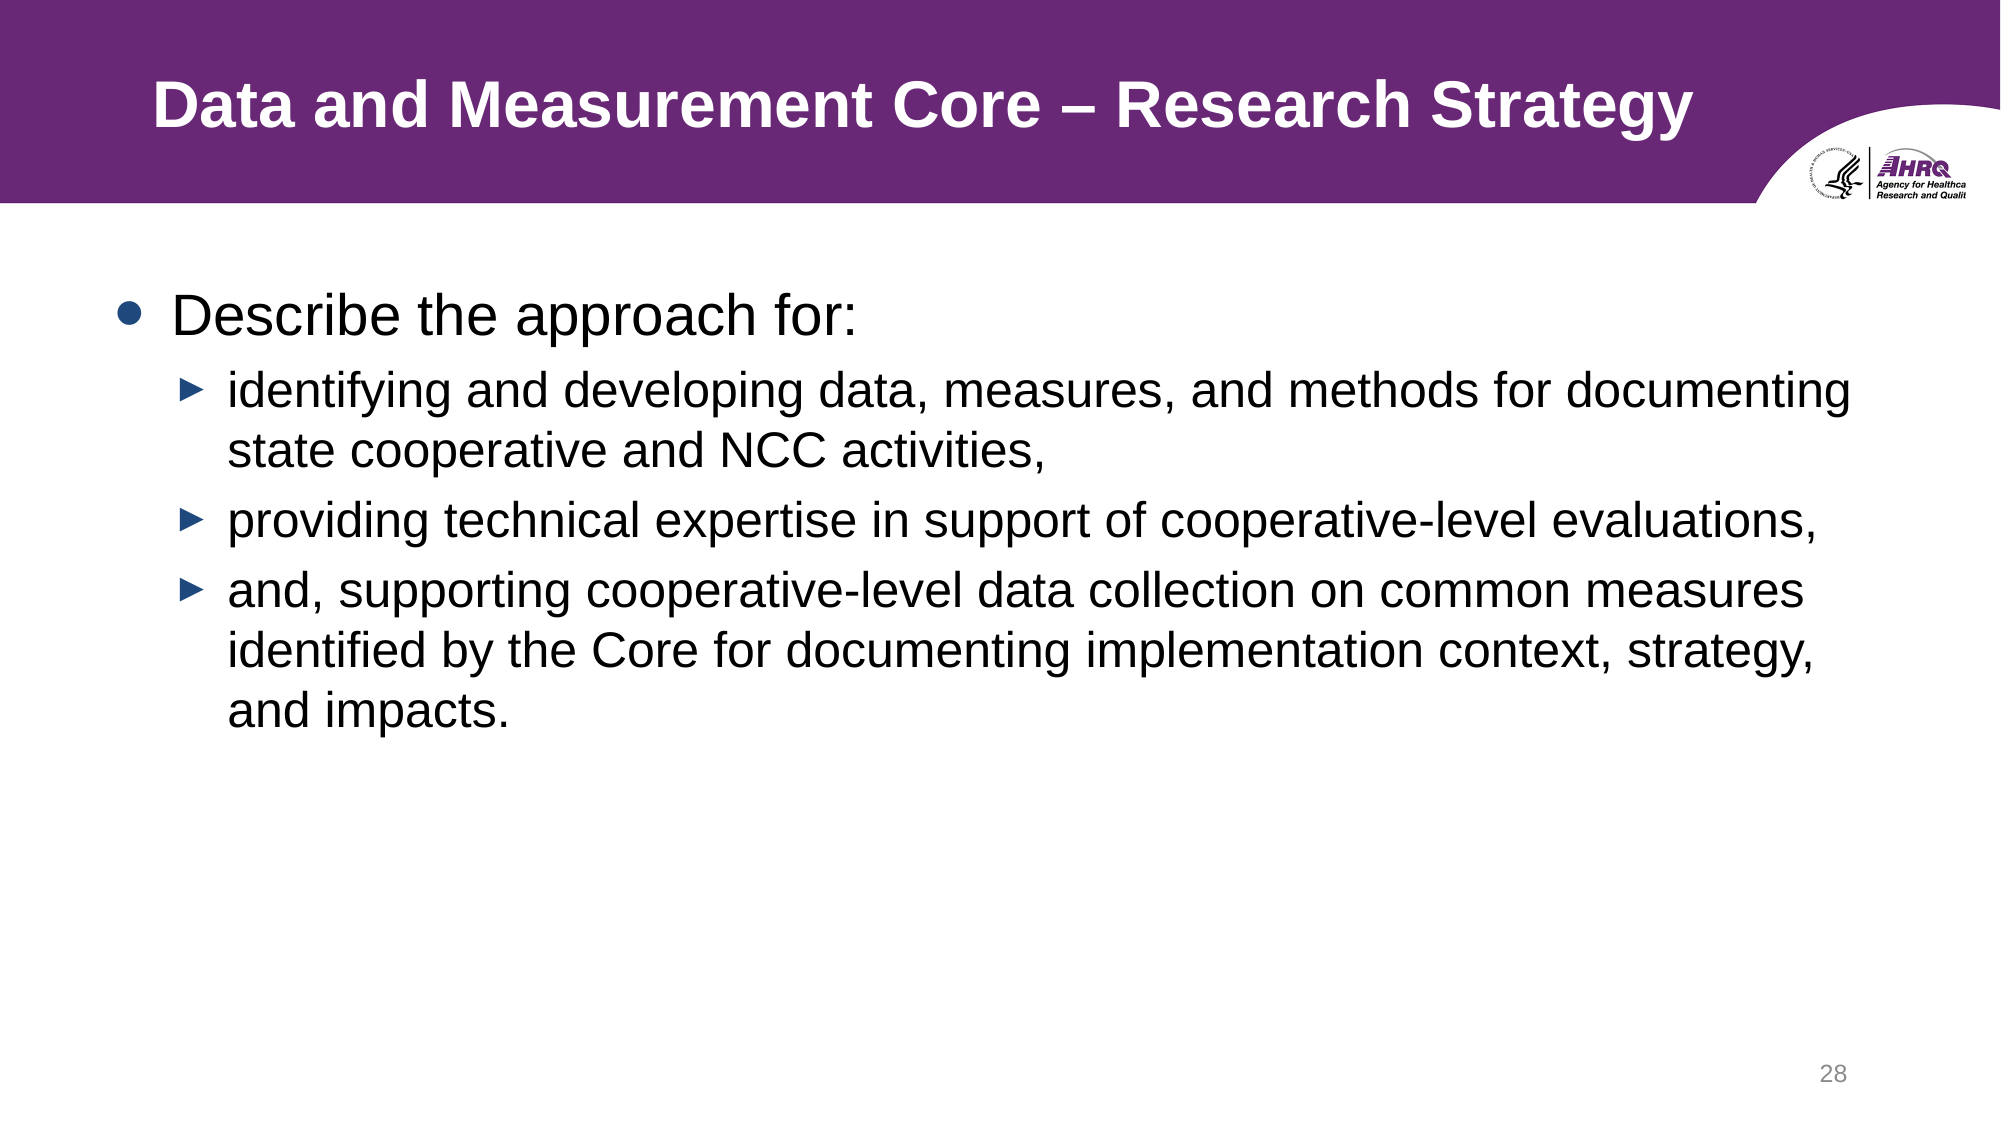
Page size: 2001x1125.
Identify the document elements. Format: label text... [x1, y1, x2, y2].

picture [0, 0, 2001, 1125]
list Describe the approach for: identifying and developing data, measures, and methods for documenting state cooperative and NCC activities, providing technical expertise in support of cooperative-level evaluations, and, supporting cooperative-level data collection on common measures identified by the Core for documenting implementation context, strategy, and impacts. [99, 270, 1900, 1013]
slide_number 28 [1412, 1042, 1863, 1103]
title Data and Measurement Core – Research Strategy [123, 50, 1725, 152]
